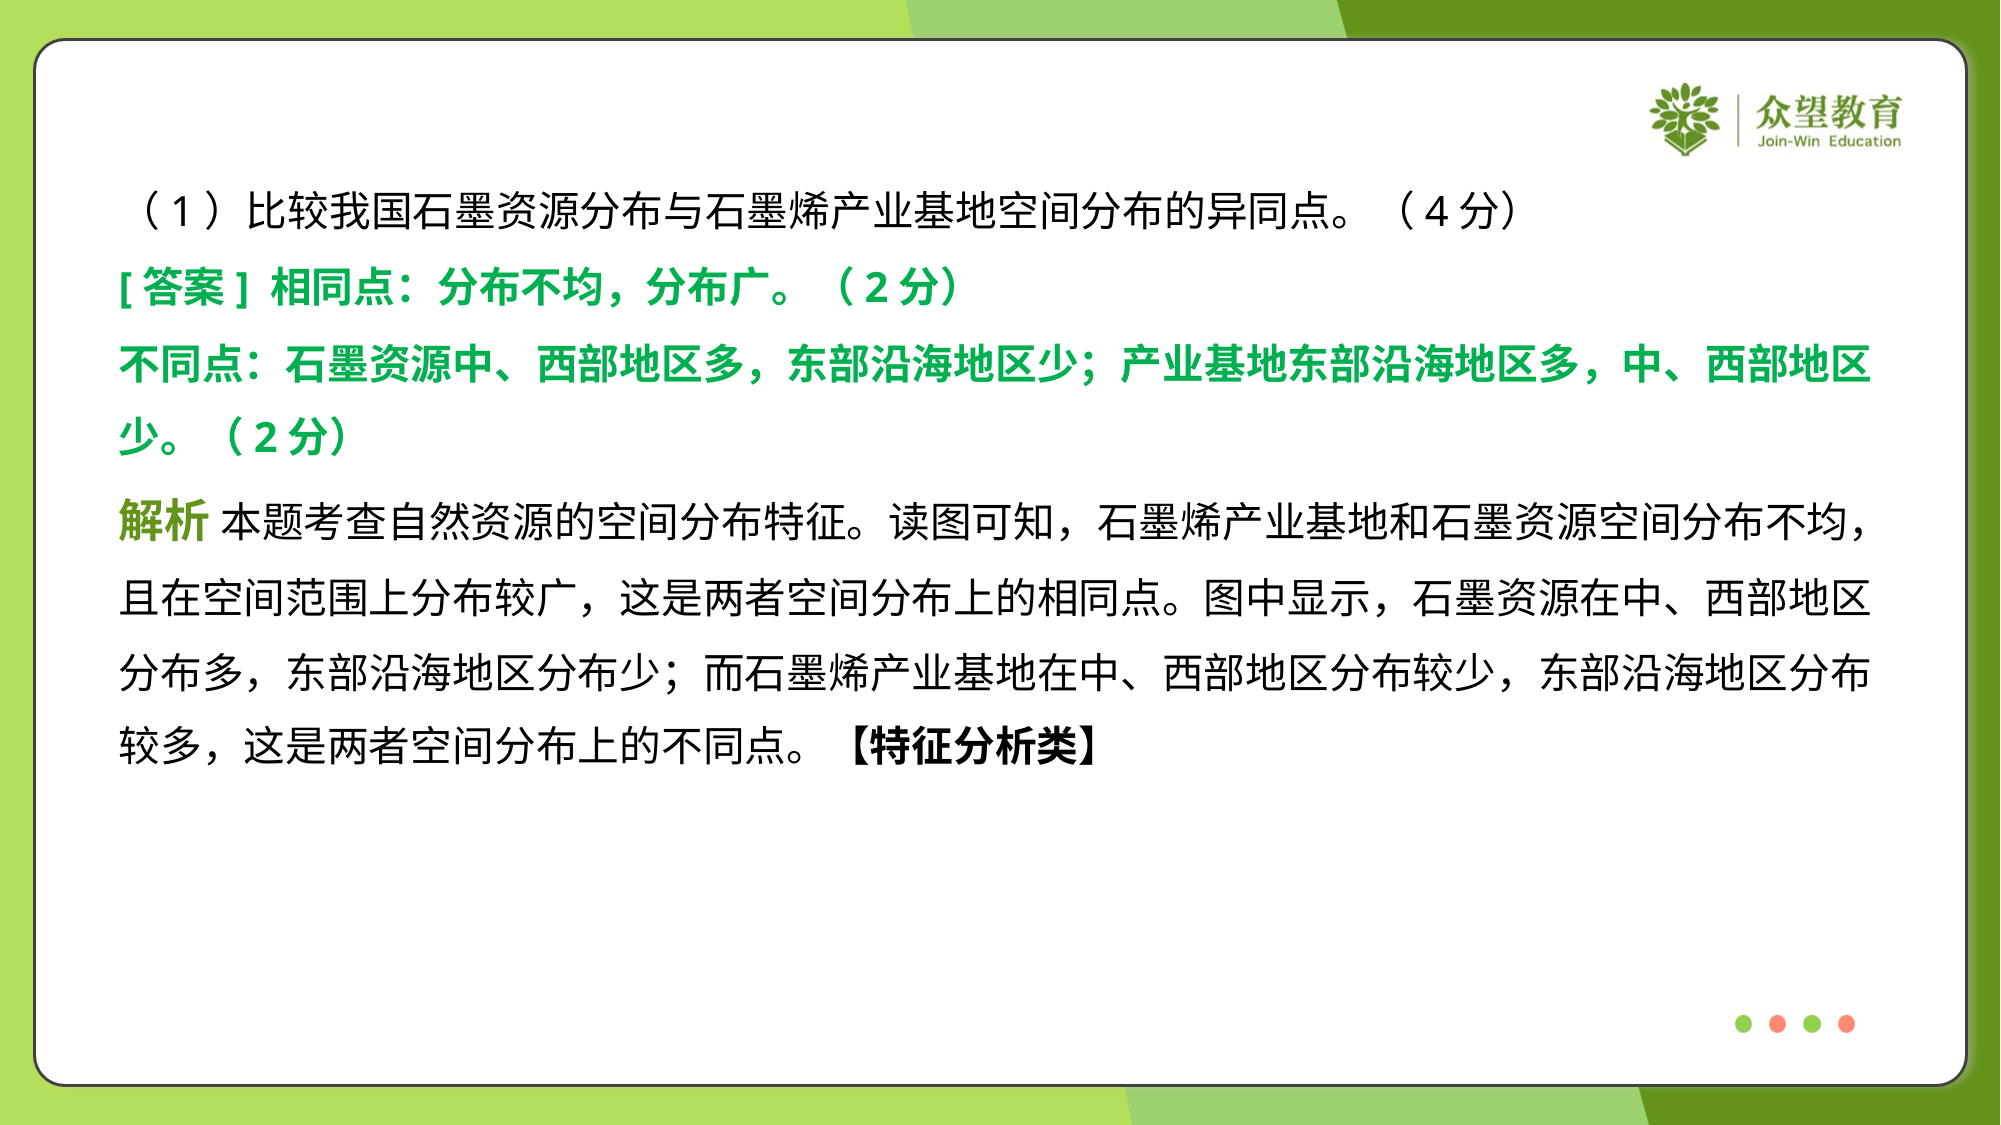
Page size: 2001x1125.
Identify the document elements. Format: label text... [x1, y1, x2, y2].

text_box 解析 本题考查自然资源的空间分布特征。读图可知，石墨烯产业基地和石墨资源空间分布不均， 且在空间范围上分布较广，这是两者空间分布上的相同点。图中显示，石墨资源在中、西部地区 分布多，东部沿海地区分布少；而石墨烯产业基地在中、西部地区分布较少，东部沿海地区分布 较多，这是两者空间分布上的不同点。【特征分析类】 [118, 469, 1883, 763]
picture [0, 0, 2000, 1125]
text_box [答案] 相同点：分布不均，分布广。（2分） 不同点：石墨资源中、西部地区多，东部沿海地区少；产业基地东部沿海地区多，中、西部地区 少。（2分） [118, 235, 1883, 453]
text_box （1）比较我国石墨资源分布与石墨烯产业基地空间分布的异同点。（4分） [118, 159, 1883, 227]
